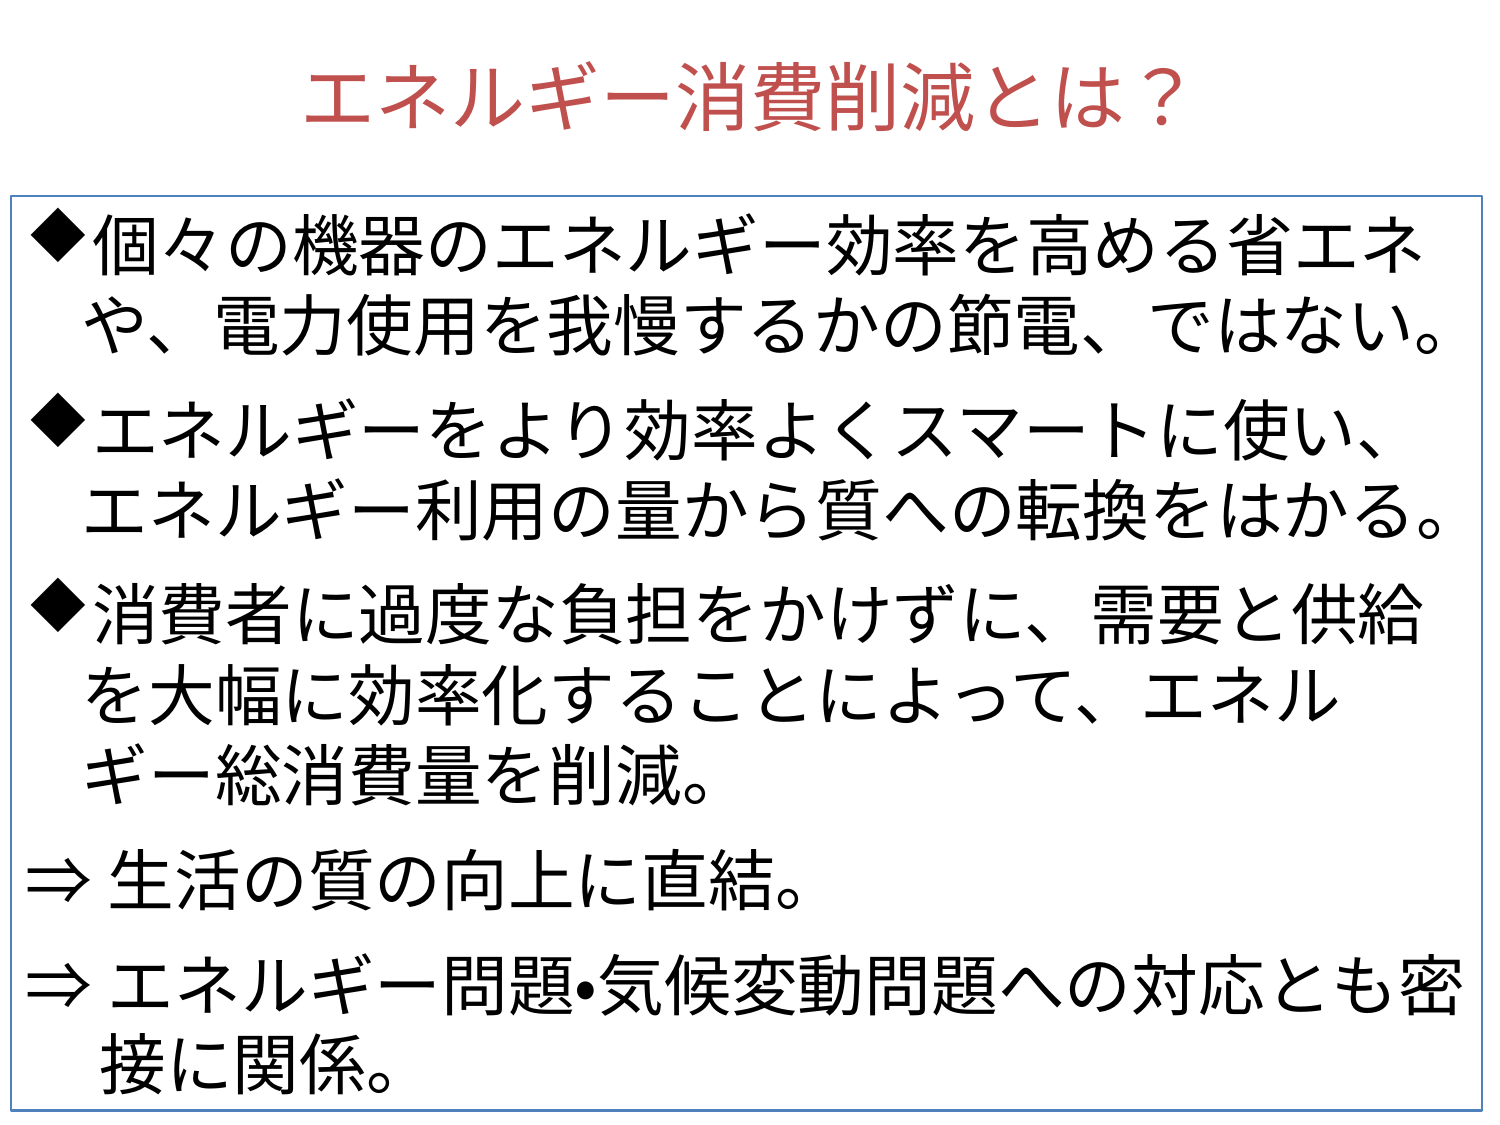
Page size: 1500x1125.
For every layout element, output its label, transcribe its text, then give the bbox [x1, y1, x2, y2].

text_box 個々の機器のエネルギー効率を高める省エネや、電力使用を我慢するかの節電、ではない。 エネルギーをより効率よくスマートに使い、エネルギー利用の量から質への転換をはかる。 消費者に過度な負担をかけずに、需要と供給を大幅に効率化することによって、エネルギー総消費量を削減。 ⇒生活の質の向上に直結。 ⇒エネルギー問題・気候変動問題への対応とも密接に関係。 [10, 196, 1483, 1111]
text_box エネルギー消費削減とは？ [64, 42, 1436, 148]
